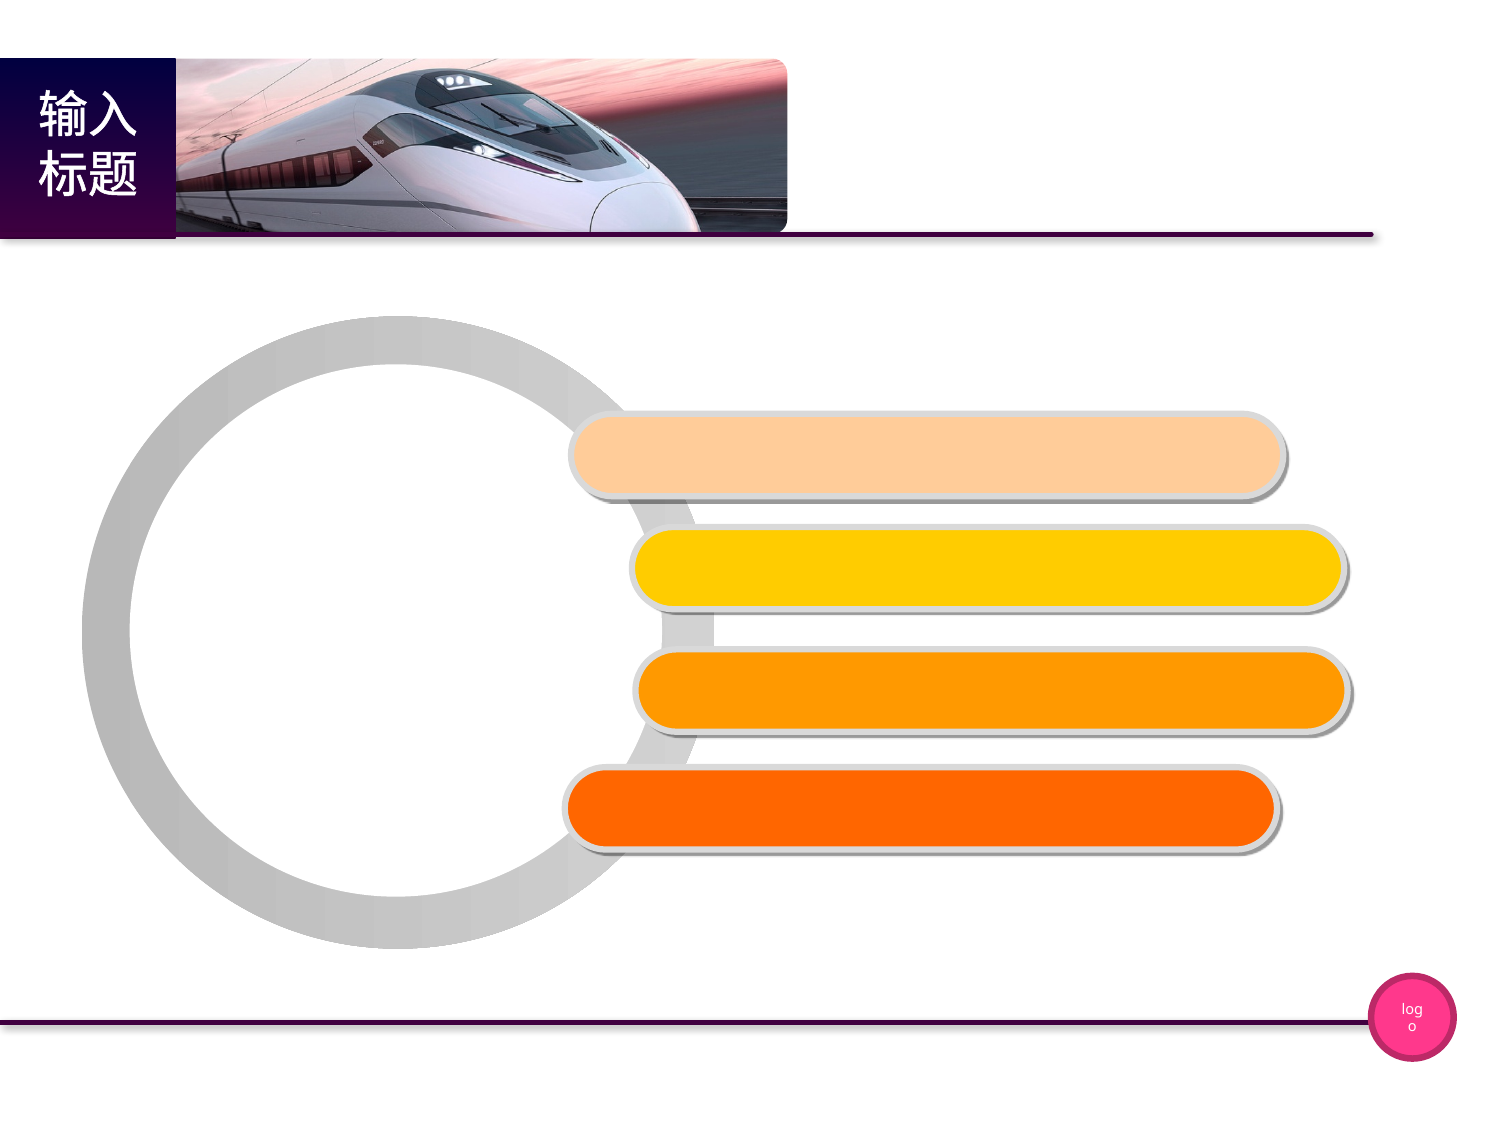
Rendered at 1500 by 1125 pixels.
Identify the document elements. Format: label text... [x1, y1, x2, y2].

text_box 输入标题 [11, 74, 164, 210]
picture [158, 58, 788, 232]
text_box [81, 315, 1349, 949]
